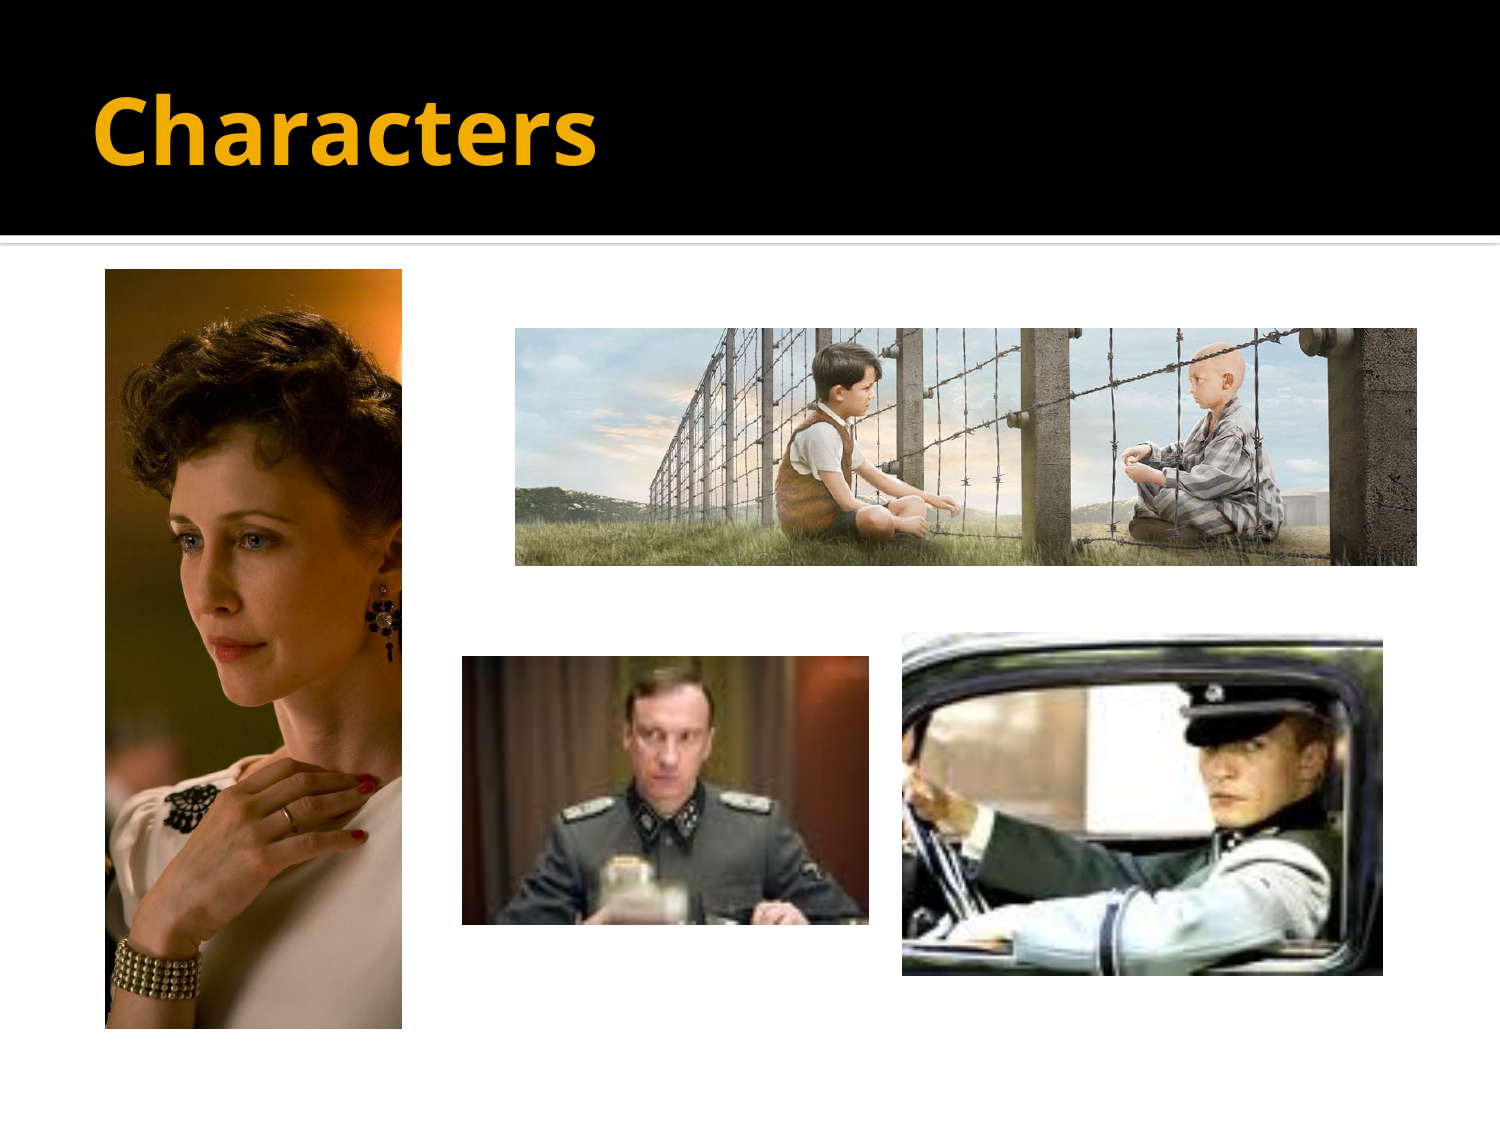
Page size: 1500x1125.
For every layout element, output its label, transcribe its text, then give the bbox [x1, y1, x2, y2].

picture [515, 328, 1417, 566]
picture [462, 656, 869, 925]
picture [902, 632, 1383, 976]
title Characters [75, 25, 1425, 231]
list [105, 269, 402, 1029]
